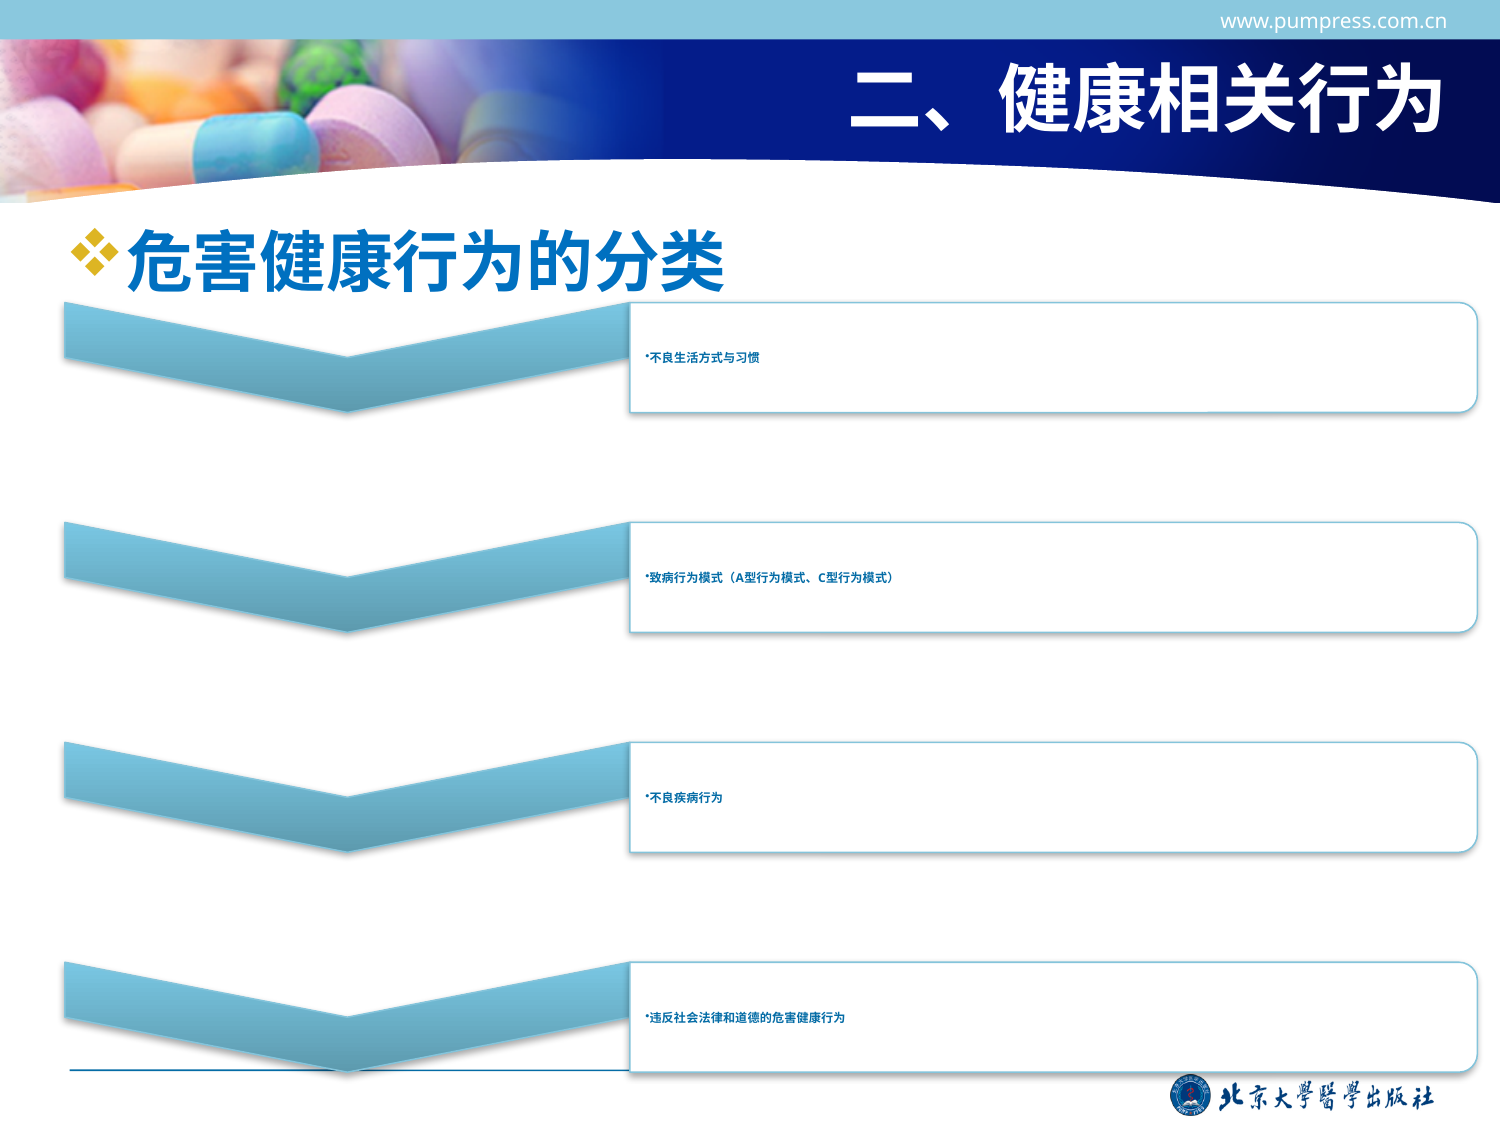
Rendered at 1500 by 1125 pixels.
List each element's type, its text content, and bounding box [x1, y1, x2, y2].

picture [0, 40, 1500, 203]
slide_number www.pumpress.com.cn [1024, 0, 1463, 38]
list 危害健康行为的分类 [49, 172, 1463, 1026]
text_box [64, 302, 1478, 1073]
title 二、健康相关行为 [137, 49, 1463, 143]
picture [1170, 1074, 1436, 1118]
